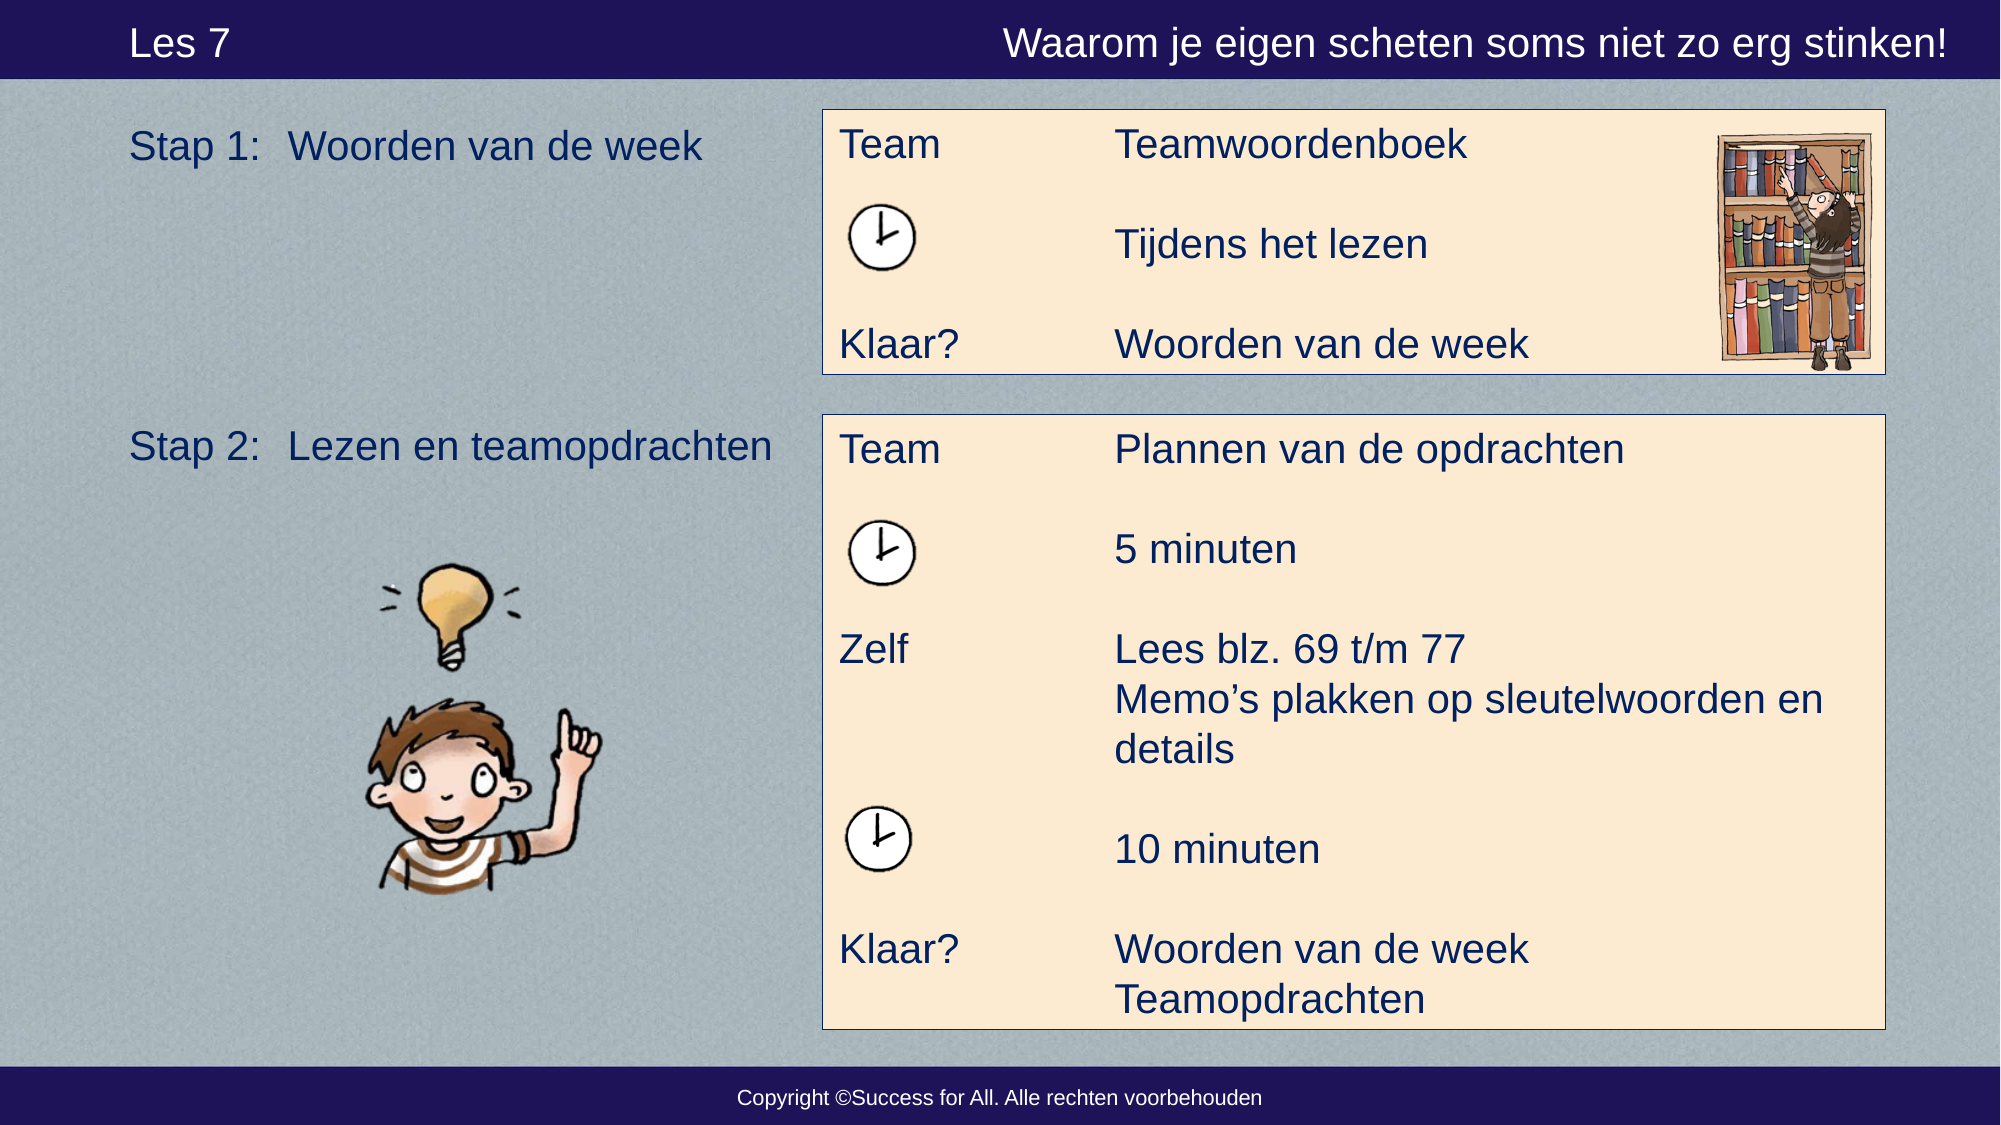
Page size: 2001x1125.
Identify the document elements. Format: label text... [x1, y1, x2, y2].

text_box Stap 1: Woorden van de week Stap 2: Lezen en teamopdrachten [114, 111, 907, 477]
text_box Copyright ©Success for All. Alle rechten voorbehouden [0, 1076, 2000, 1125]
picture [0, 0, 2001, 1125]
text_box Team Plannen van de opdrachten 5 minuten Zelf Lees blz. 69 t/m 77 Memo’s plakken op sleutelwoorden en details 10 minuten Klaar? Woorden van de week Teamopdrachten [822, 414, 1886, 1030]
text_box Les 7 [114, 8, 354, 73]
text_box Waarom je eigen scheten soms niet zo erg stinken! [786, 8, 1963, 73]
text_box Team Teamwoordenboek Tijdens het lezen Klaar? Woorden van de week [822, 109, 1886, 375]
